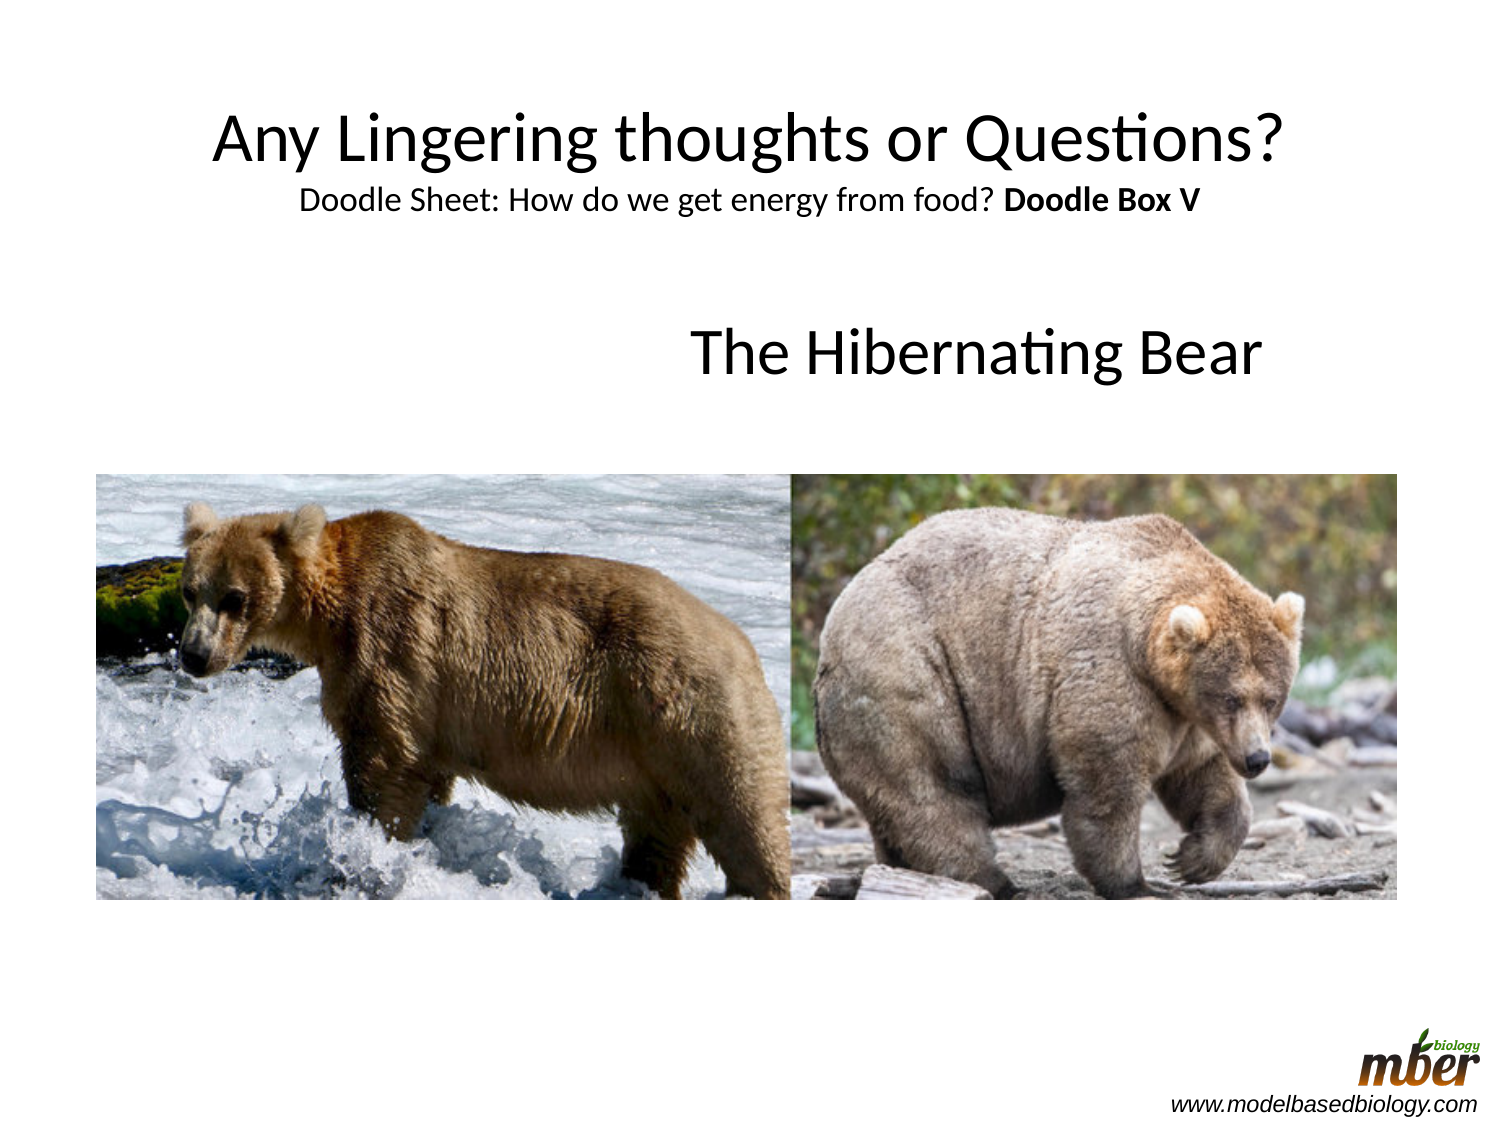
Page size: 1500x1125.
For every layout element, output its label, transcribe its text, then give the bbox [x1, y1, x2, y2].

picture [1358, 1028, 1480, 1086]
picture [95, 474, 1398, 901]
title Any Lingering thoughts or Questions? Doodle Sheet: How do we get energy from food? Doodle Box V [75, 82, 1425, 270]
list The Hibernating Bear [75, 300, 1425, 1043]
